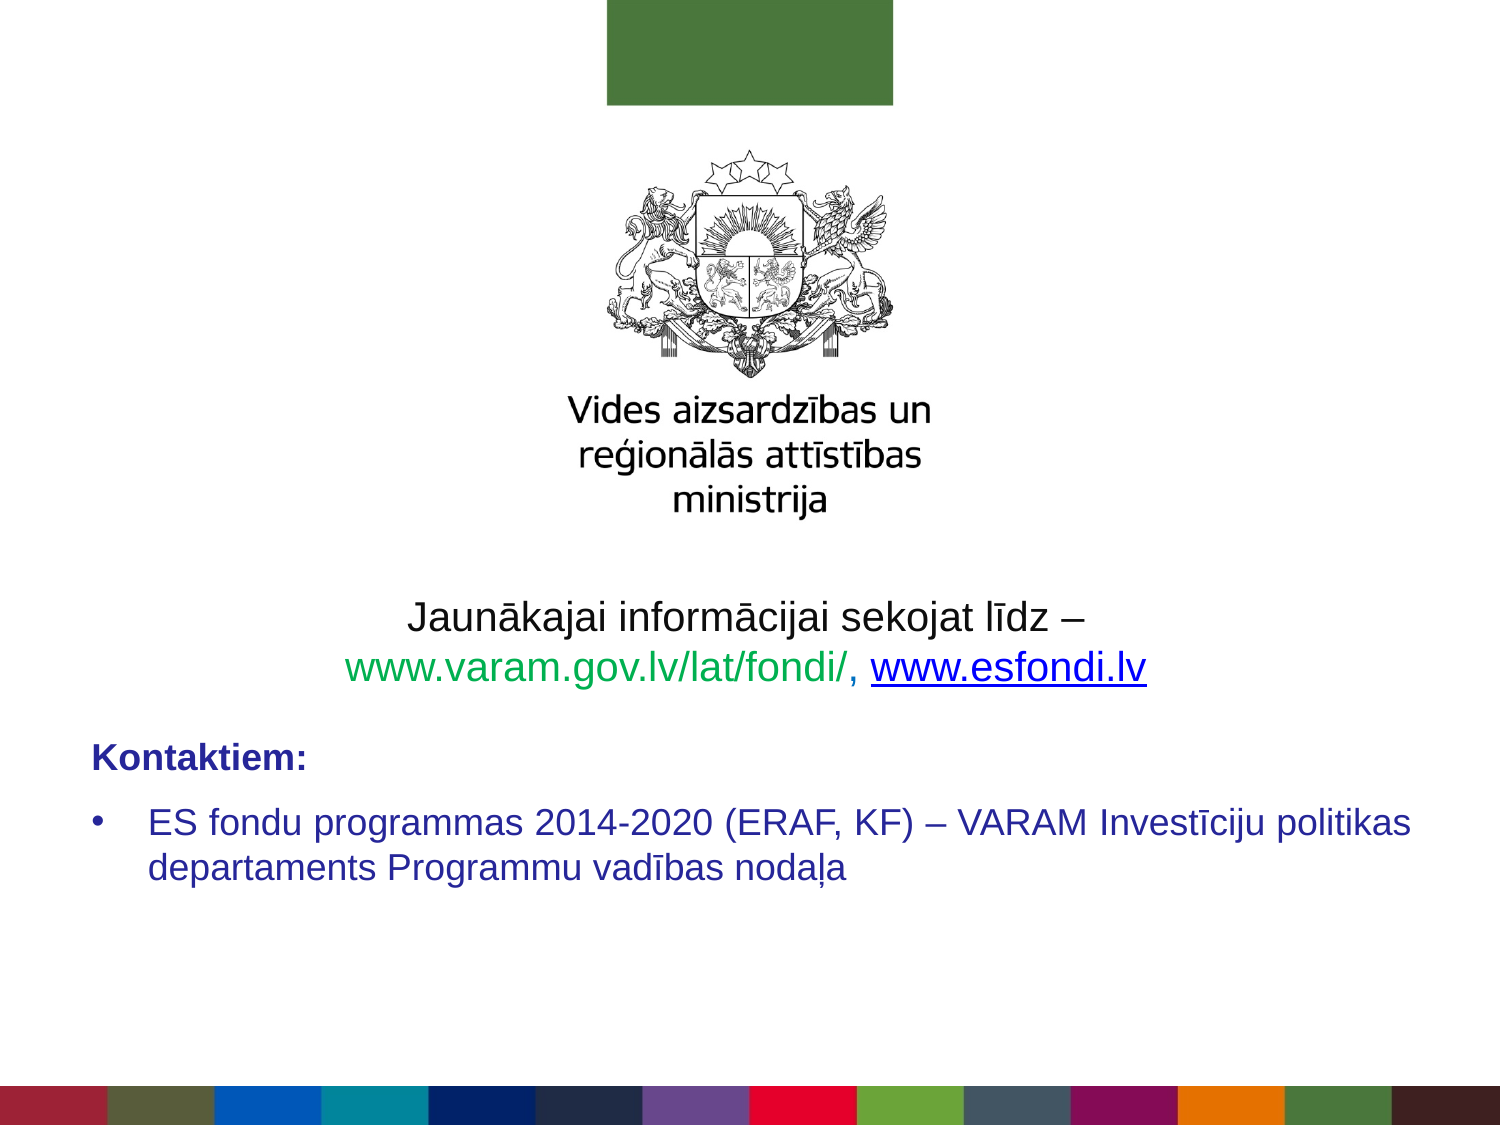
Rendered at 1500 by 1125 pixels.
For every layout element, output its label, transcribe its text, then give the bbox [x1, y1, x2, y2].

text_box Jaunākajai informācijai sekojat līdz – www.varam.gov.lv/lat/fondi/, www.esfondi.lv Kontaktiem: ES fondu programmas 2014-2020 (ERAF, KF) – VARAM Investīciju politikas departaments Programmu vadības nodaļa [76, 382, 1427, 993]
picture [0, 1086, 320, 1125]
picture [326, 1086, 1500, 1125]
picture [440, 0, 1060, 382]
